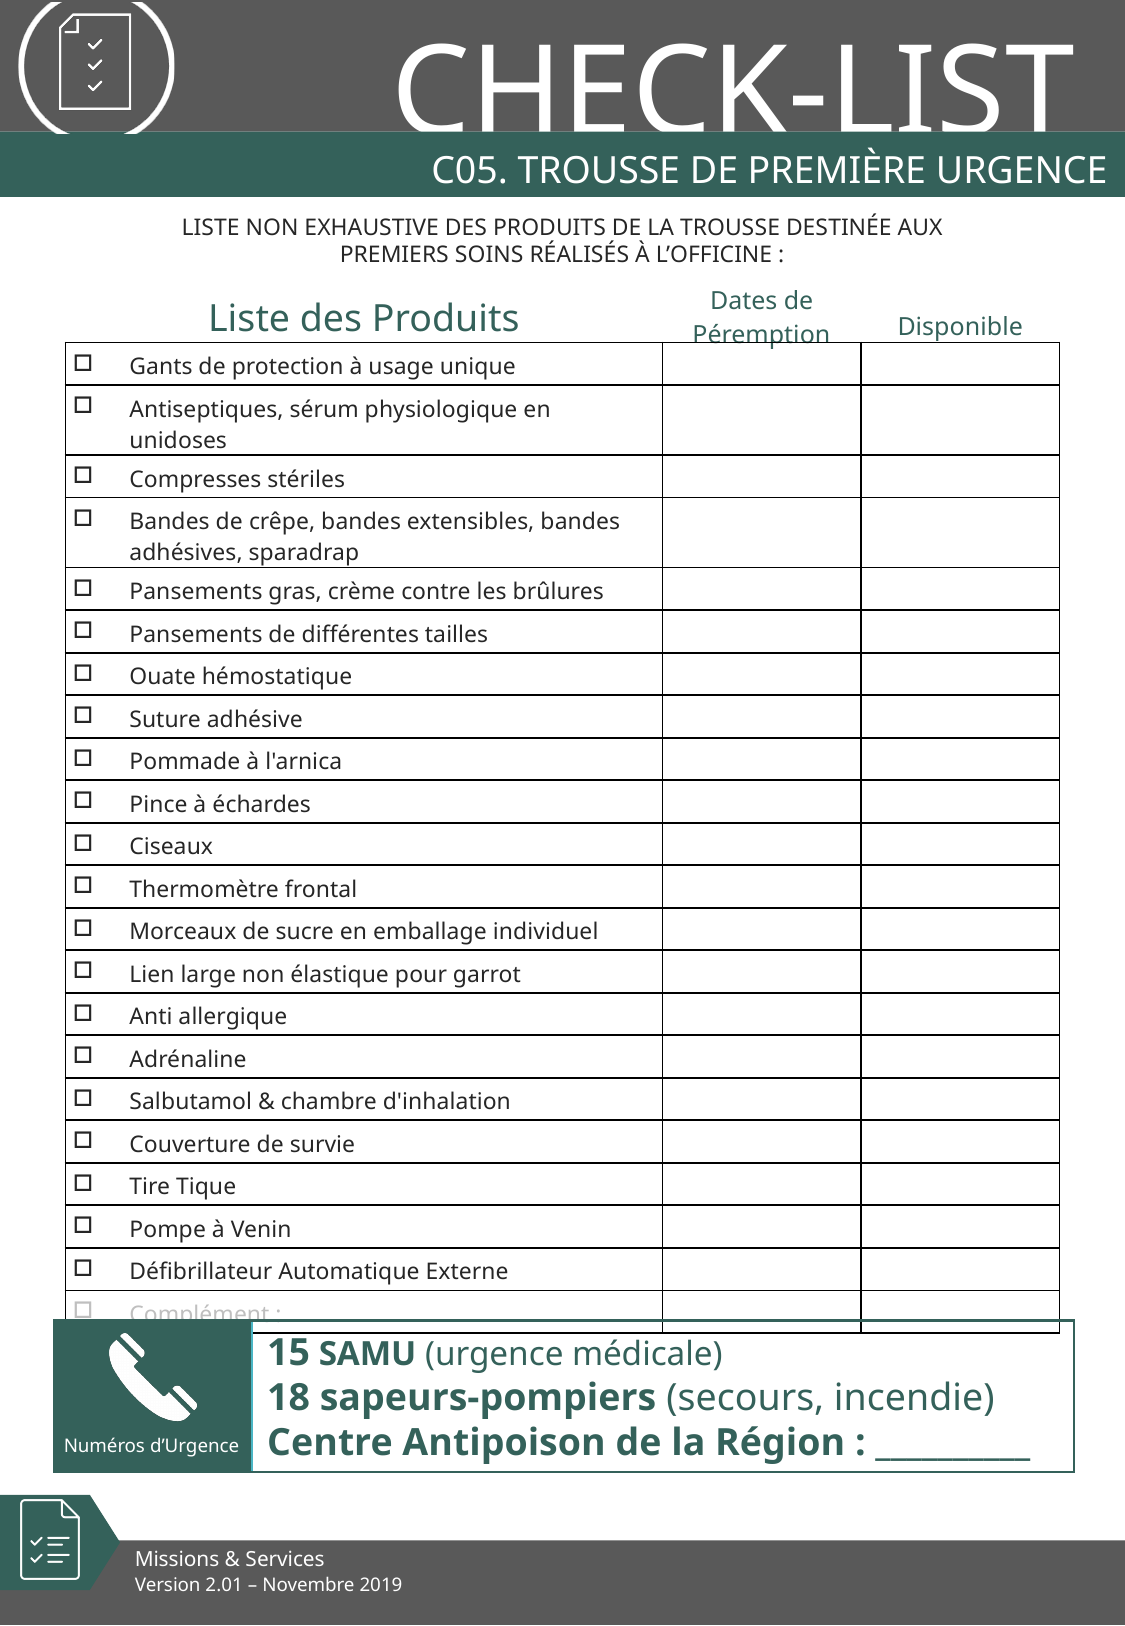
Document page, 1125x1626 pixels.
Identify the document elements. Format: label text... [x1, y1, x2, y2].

table_cell [862, 498, 1059, 567]
table_cell [862, 909, 1059, 949]
table_cell [862, 611, 1059, 652]
table_cell [862, 568, 1059, 609]
table_cell [862, 696, 1059, 737]
table_cell Bandes de crêpe, bandes extensibles, bandes adhésives, sparadrap [66, 498, 662, 567]
table_cell [862, 386, 1059, 454]
table_cell [663, 1291, 860, 1319]
table_cell Défibrillateur Automatique Externe [66, 1249, 662, 1290]
table_cell [663, 1036, 860, 1077]
table_cell Adrénaline [66, 1036, 662, 1077]
table_cell [862, 654, 1059, 694]
table_cell [862, 781, 1059, 822]
table_cell [663, 611, 860, 652]
table_cell [663, 498, 860, 567]
table_cell [862, 824, 1059, 864]
table_cell [862, 1164, 1059, 1204]
table_cell [862, 951, 1059, 992]
table_header Dates de Péremption [662, 283, 861, 342]
table_cell Pompe à Venin [66, 1206, 662, 1247]
table_cell Antiseptiques, sérum physiologique en unidoses [66, 386, 662, 454]
table_cell [862, 1291, 1059, 1319]
table_cell Gants de protection à usage unique [66, 343, 662, 384]
table_cell [663, 343, 860, 384]
title C05. trousse de première urgence [33, 142, 1123, 199]
table_cell [862, 1079, 1059, 1119]
table_cell [663, 654, 860, 694]
table_cell [862, 1249, 1059, 1290]
table_cell [663, 386, 860, 454]
table_cell [862, 343, 1059, 384]
table_cell [663, 824, 860, 864]
table_cell [862, 1121, 1059, 1162]
table_cell Morceaux de sucre en emballage individuel [66, 909, 662, 949]
table_cell Pince à échardes [66, 781, 662, 822]
table_cell Pommade à l'arnica [66, 739, 662, 779]
picture [20, 1499, 80, 1580]
table_cell [862, 1036, 1059, 1077]
table_cell [663, 1121, 860, 1162]
table_cell Pansements gras, crème contre les brûlures [66, 568, 662, 609]
table_cell Thermomètre frontal [66, 866, 662, 907]
table_cell [862, 1206, 1059, 1247]
table_cell [663, 866, 860, 907]
table_cell [663, 1206, 860, 1247]
table_cell Ciseaux [66, 824, 662, 864]
table_cell Complément : [66, 1291, 662, 1319]
table_cell [663, 1079, 860, 1119]
table_cell [663, 739, 860, 779]
table_cell [862, 456, 1059, 497]
table_cell [663, 951, 860, 992]
table_cell Anti allergique [66, 994, 662, 1034]
picture [18, 2, 175, 134]
table_cell [663, 456, 860, 497]
table_cell [663, 994, 860, 1034]
table_cell [862, 739, 1059, 779]
table_cell Salbutamol & chambre d'inhalation [66, 1079, 662, 1119]
table_cell Lien large non élastique pour garrot [66, 951, 662, 992]
table_cell [663, 696, 860, 737]
table_cell Pansements de différentes tailles [66, 611, 662, 652]
table_cell [663, 568, 860, 609]
text_box Liste non exhaustive des produits de la trousse destinée aux premiers soins réalisés à l’officine : [163, 205, 962, 275]
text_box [50, 1320, 1075, 1472]
table_cell Suture adhésive [66, 696, 662, 737]
table_cell [663, 909, 860, 949]
table_cell Tire Tique [66, 1164, 662, 1204]
table_header Liste des Produits [65, 283, 662, 342]
table_cell [862, 994, 1059, 1034]
table_cell Compresses stériles [66, 456, 662, 497]
table_cell Ouate hémostatique [66, 654, 662, 694]
table_cell [663, 1249, 860, 1290]
table_cell [663, 781, 860, 822]
table_cell Couverture de survie [66, 1121, 662, 1162]
table_header Disponible [861, 283, 1059, 342]
table_cell [862, 866, 1059, 907]
table_cell [663, 1164, 860, 1204]
